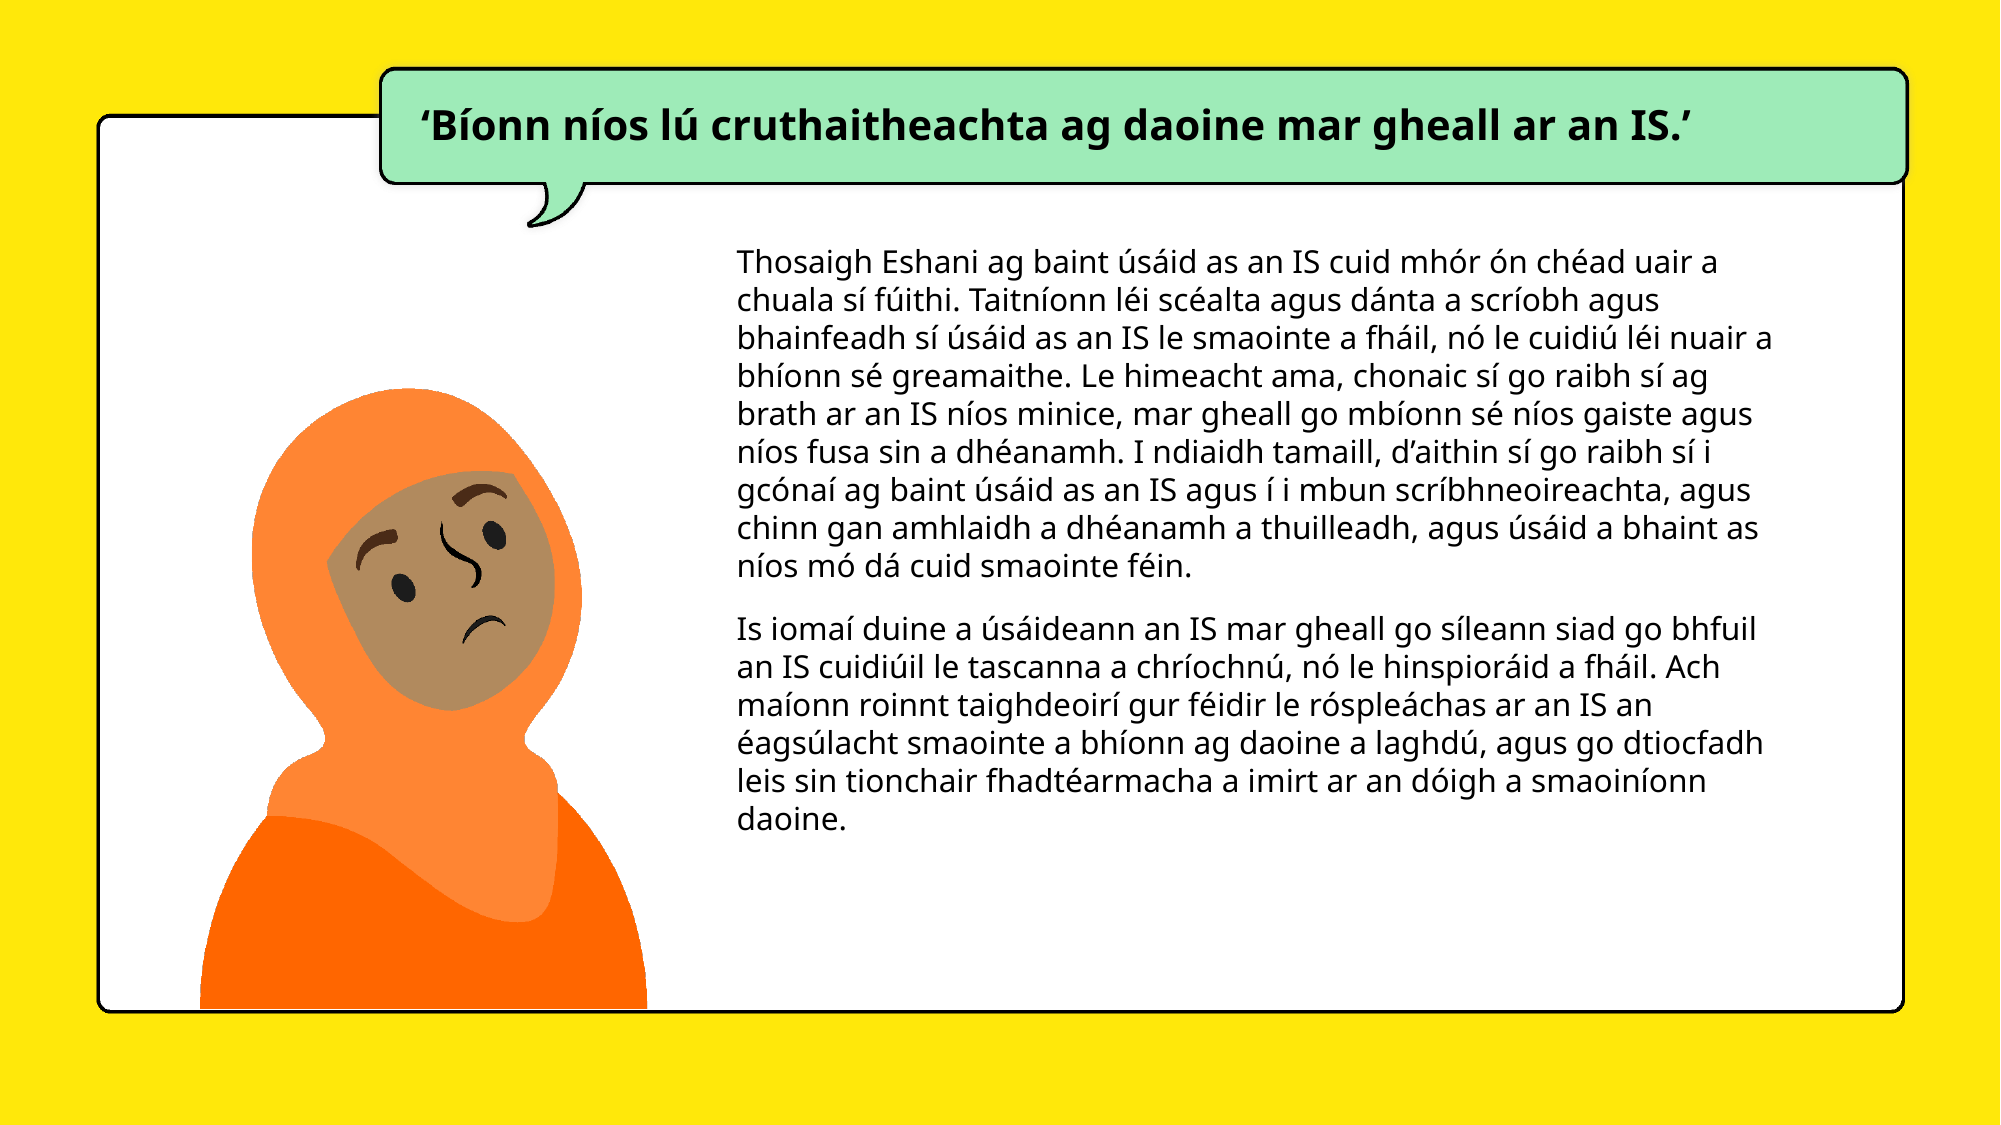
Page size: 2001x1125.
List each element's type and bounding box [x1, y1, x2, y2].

text_box [359, 47, 1924, 236]
picture [0, 0, 2000, 1125]
